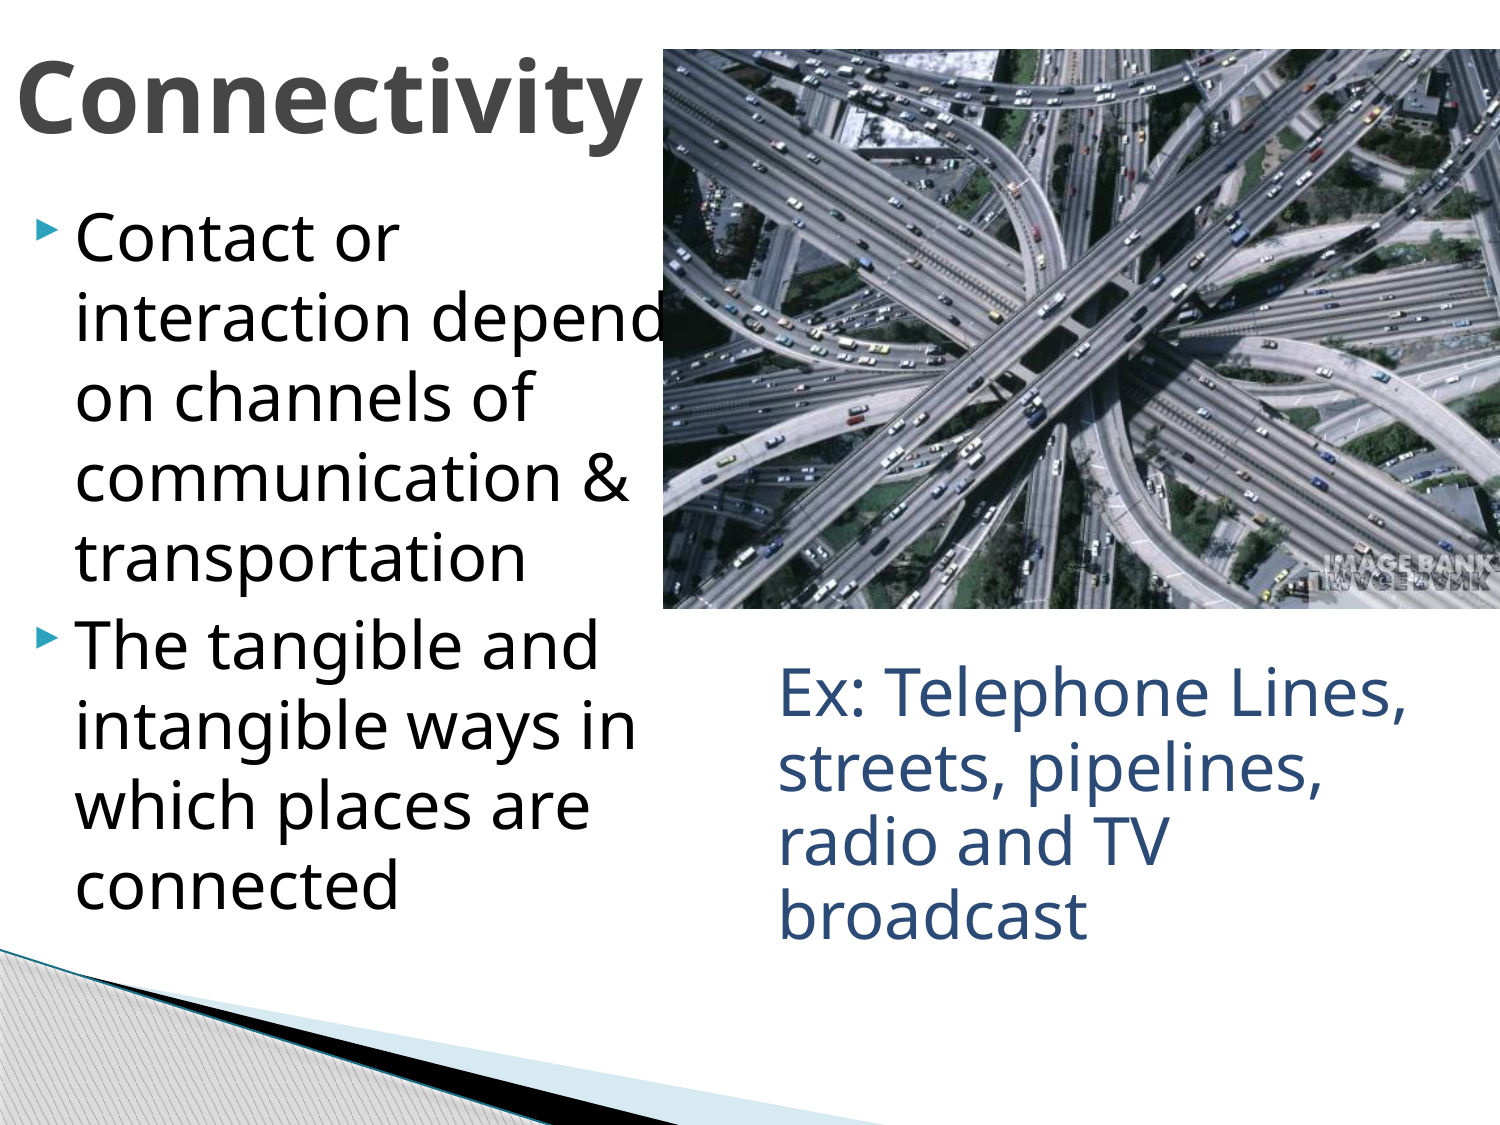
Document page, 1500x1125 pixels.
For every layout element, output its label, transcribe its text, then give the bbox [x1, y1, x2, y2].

picture [662, 49, 1500, 609]
title Connectivity [0, 0, 675, 188]
text_box Ex: Telephone Lines, streets, pipelines, radio and TV broadcast [762, 649, 1500, 963]
list Contact or interaction depends on channels of communication & transportation The tangible and intangible ways in which places are connected [0, 188, 725, 1063]
